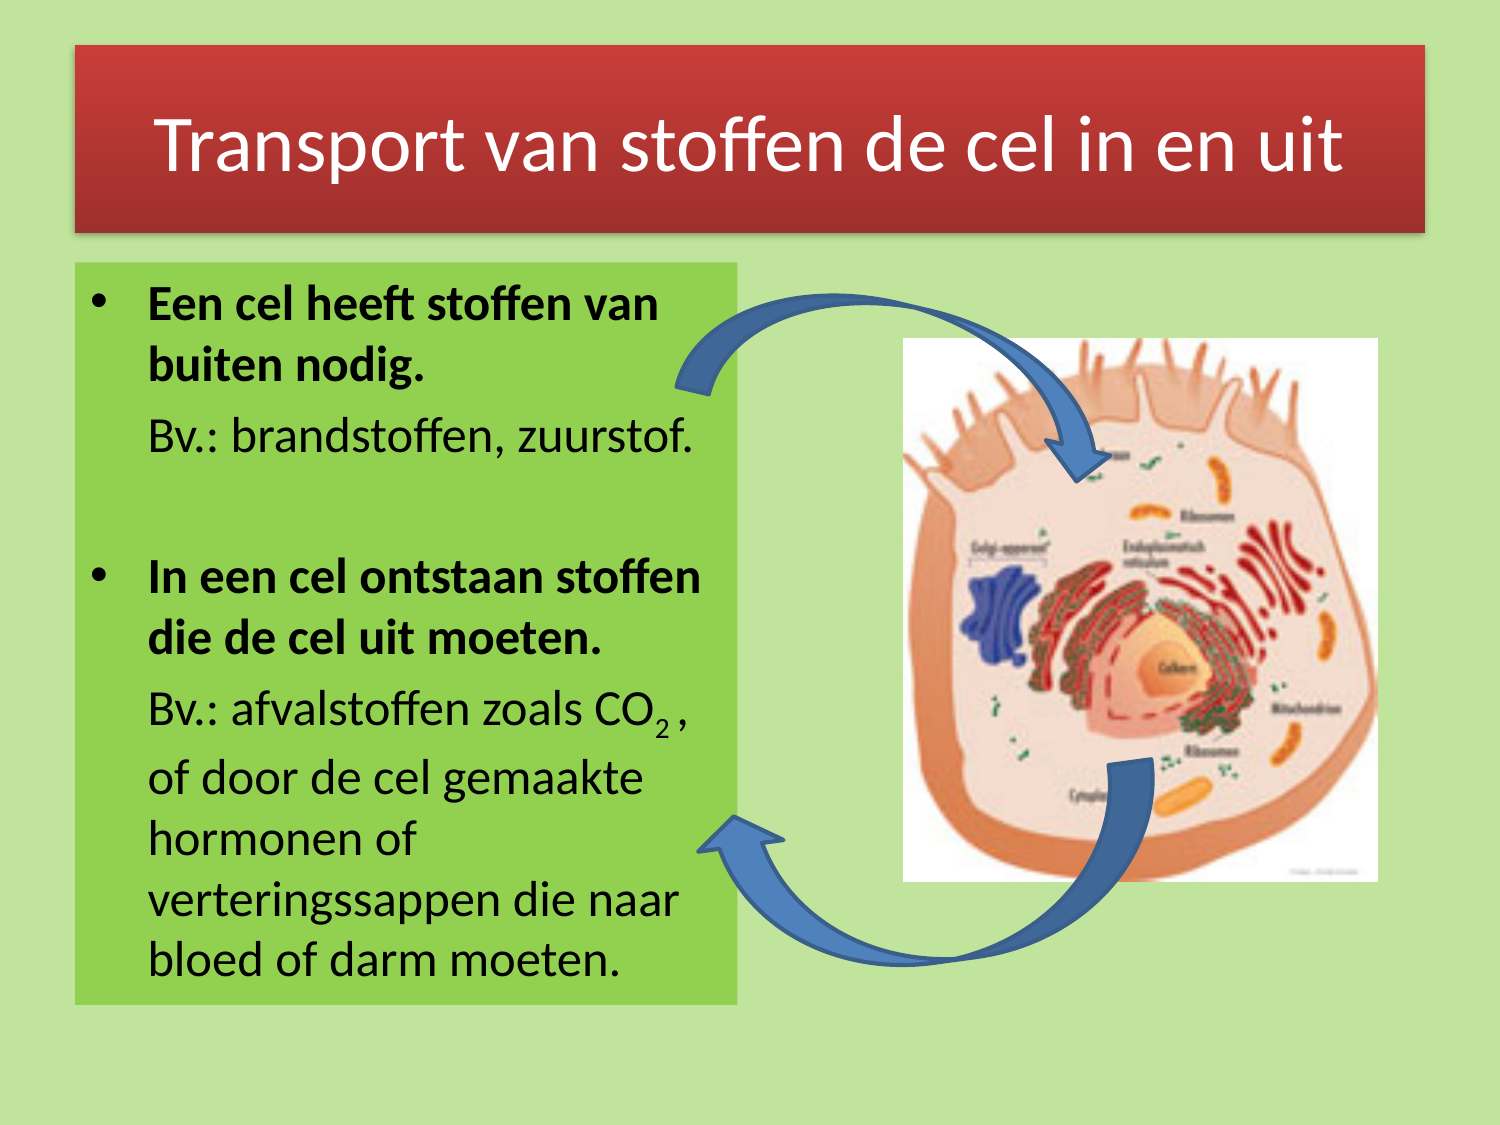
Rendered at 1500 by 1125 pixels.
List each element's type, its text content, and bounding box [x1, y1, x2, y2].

picture [903, 337, 1378, 882]
text_box [696, 814, 1111, 968]
list Een cel heeft stoffen van buiten nodig. Bv.: brandstoffen, zuurstof. In een cel ontstaan stoffen die de cel uit moeten. Bv.: afvalstoffen zoals CO2 , of door de cel gemaakte hormonen of verteringssappen die naar bloed of darm moeten. [75, 262, 738, 1005]
title Transport van stoffen de cel in en uit [75, 45, 1425, 233]
text_box [674, 293, 1003, 397]
